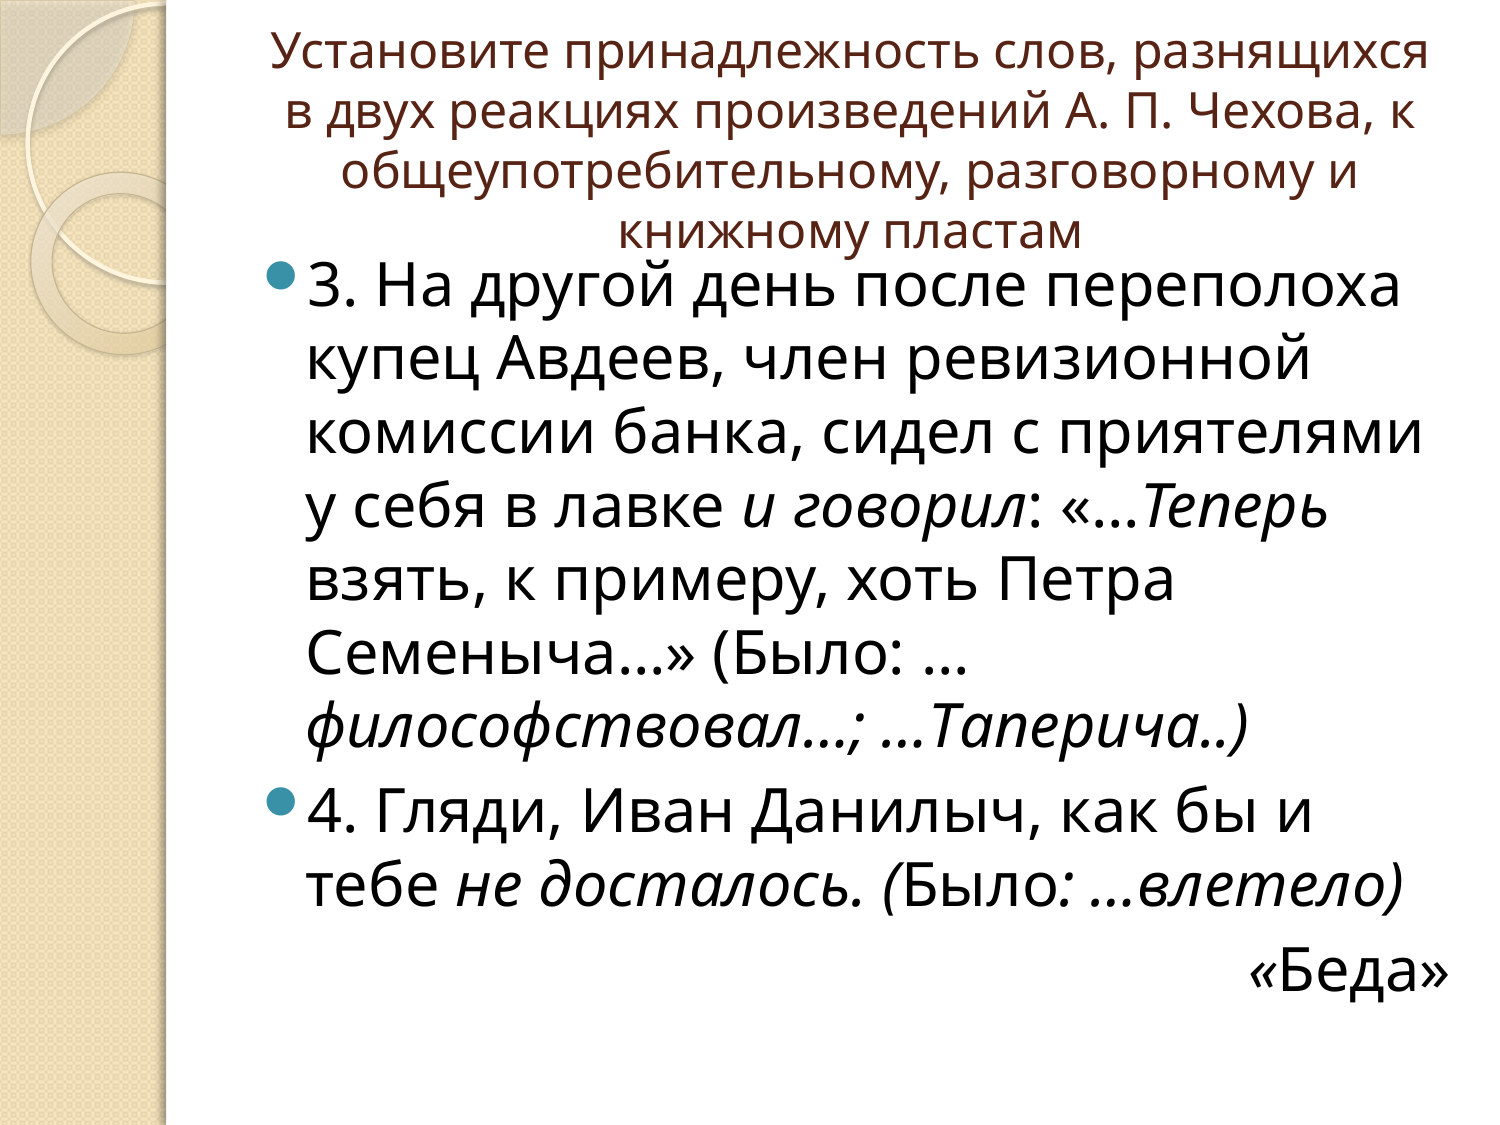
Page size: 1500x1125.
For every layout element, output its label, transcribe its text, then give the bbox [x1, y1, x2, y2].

list 3. На другой день после переполоха купец Авдеев, член ревизионной комиссии банка, сидел с приятелями у себя в лавке и говорил: «…Теперь взять, к примеру, хоть Петра Семеныча…» (Было: … философствовал…; …Таперича..) 4. Гляди, Иван Данилыч, как бы и тебе не досталось. (Было: …влетело) «Беда» [235, 237, 1466, 1025]
title Установите принадлежность слов, разнящихся в двух реакциях произведений А. П. Чехова, к общеупотребительному, разговорному и книжному пластам [235, 45, 1466, 233]
